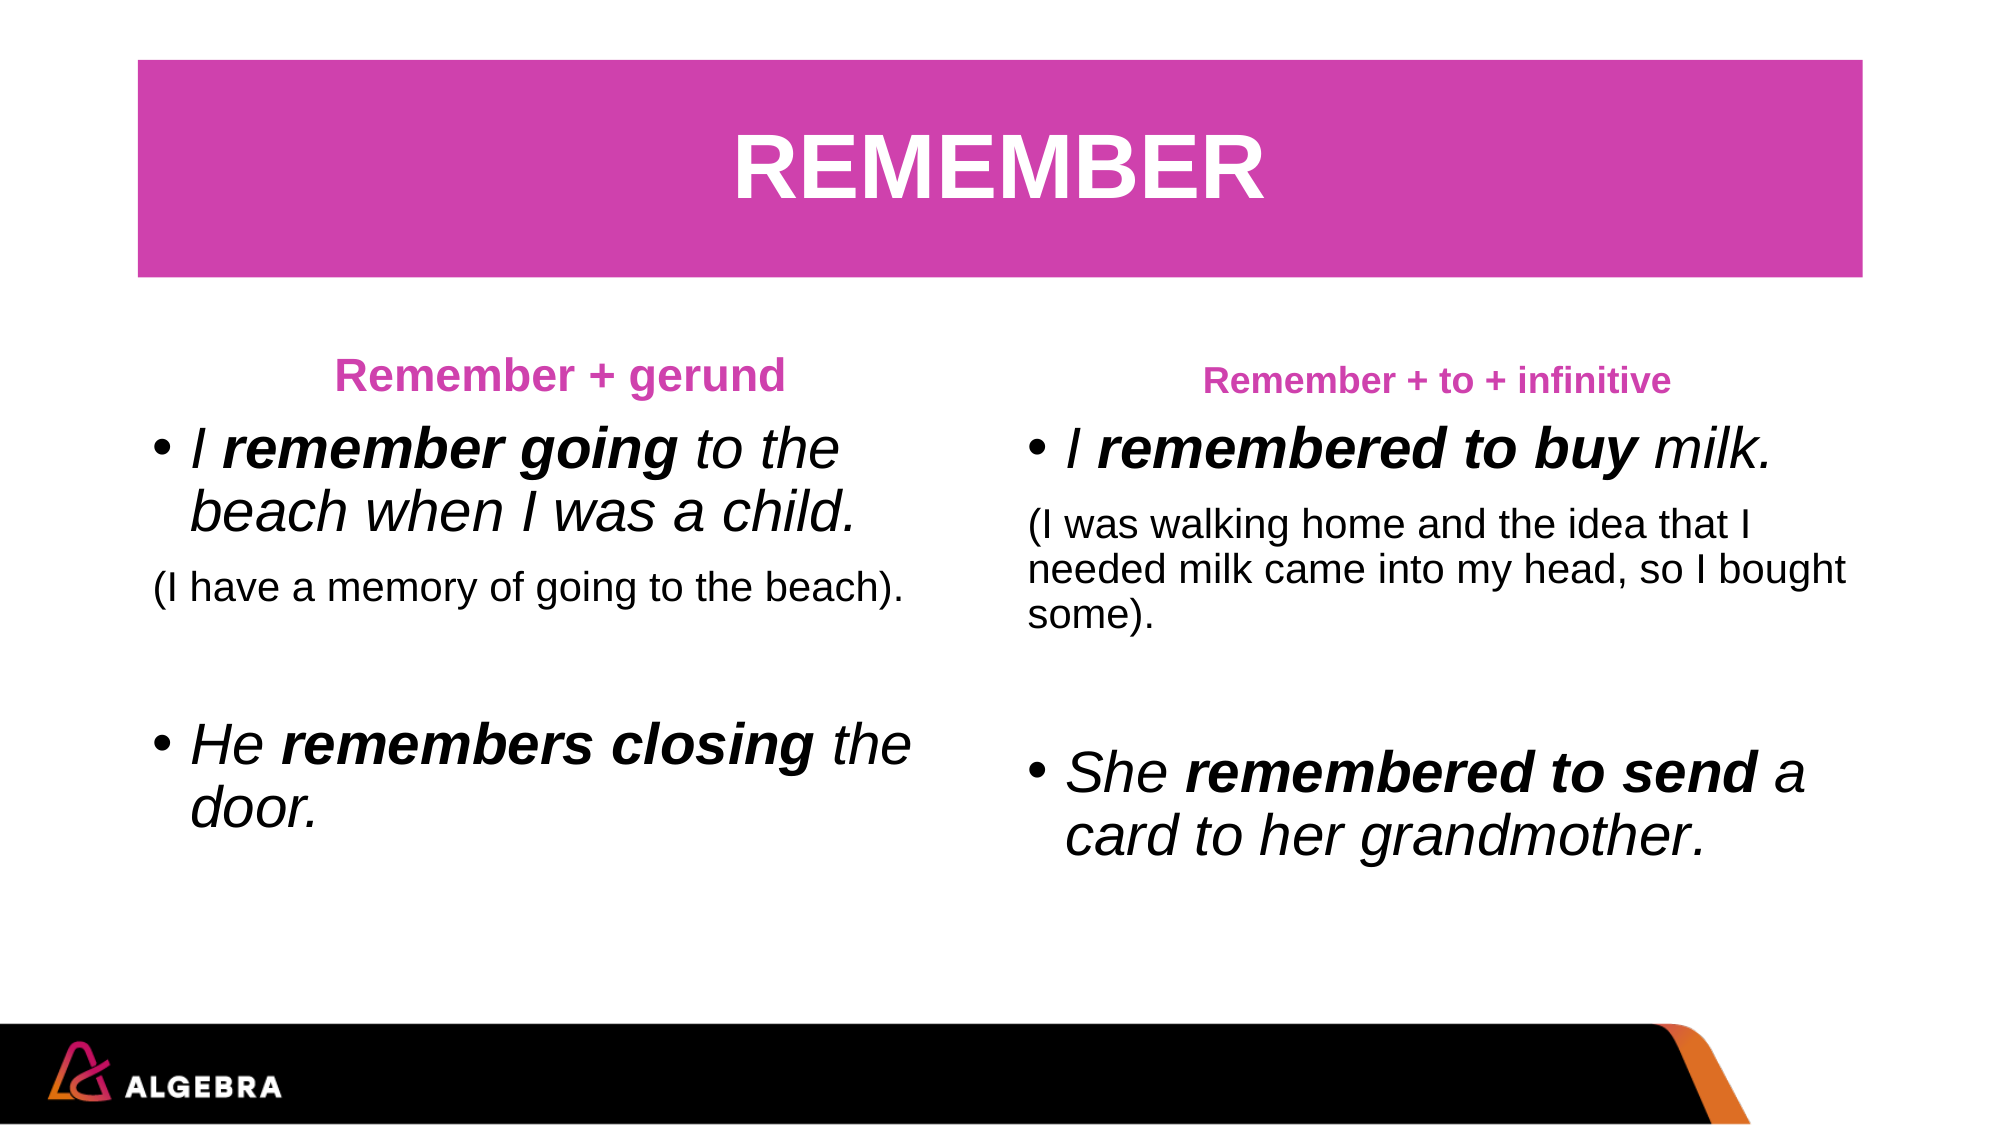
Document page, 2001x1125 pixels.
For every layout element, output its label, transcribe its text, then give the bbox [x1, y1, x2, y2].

list I remember going to the beach when I was a child. (I have a memory of going to the beach). He remembers closing the door. [137, 410, 984, 1016]
list I remembered to buy milk. (I was walking home and the idea that I needed milk came into my head, so I bought some). She remembered to send a card to her grandmother. [1012, 410, 1863, 1016]
picture [0, 1023, 1958, 1125]
list Remember + gerund [137, 275, 984, 410]
title REMEMBER [137, 59, 1863, 278]
list Remember + to + infinitive [1012, 275, 1863, 410]
